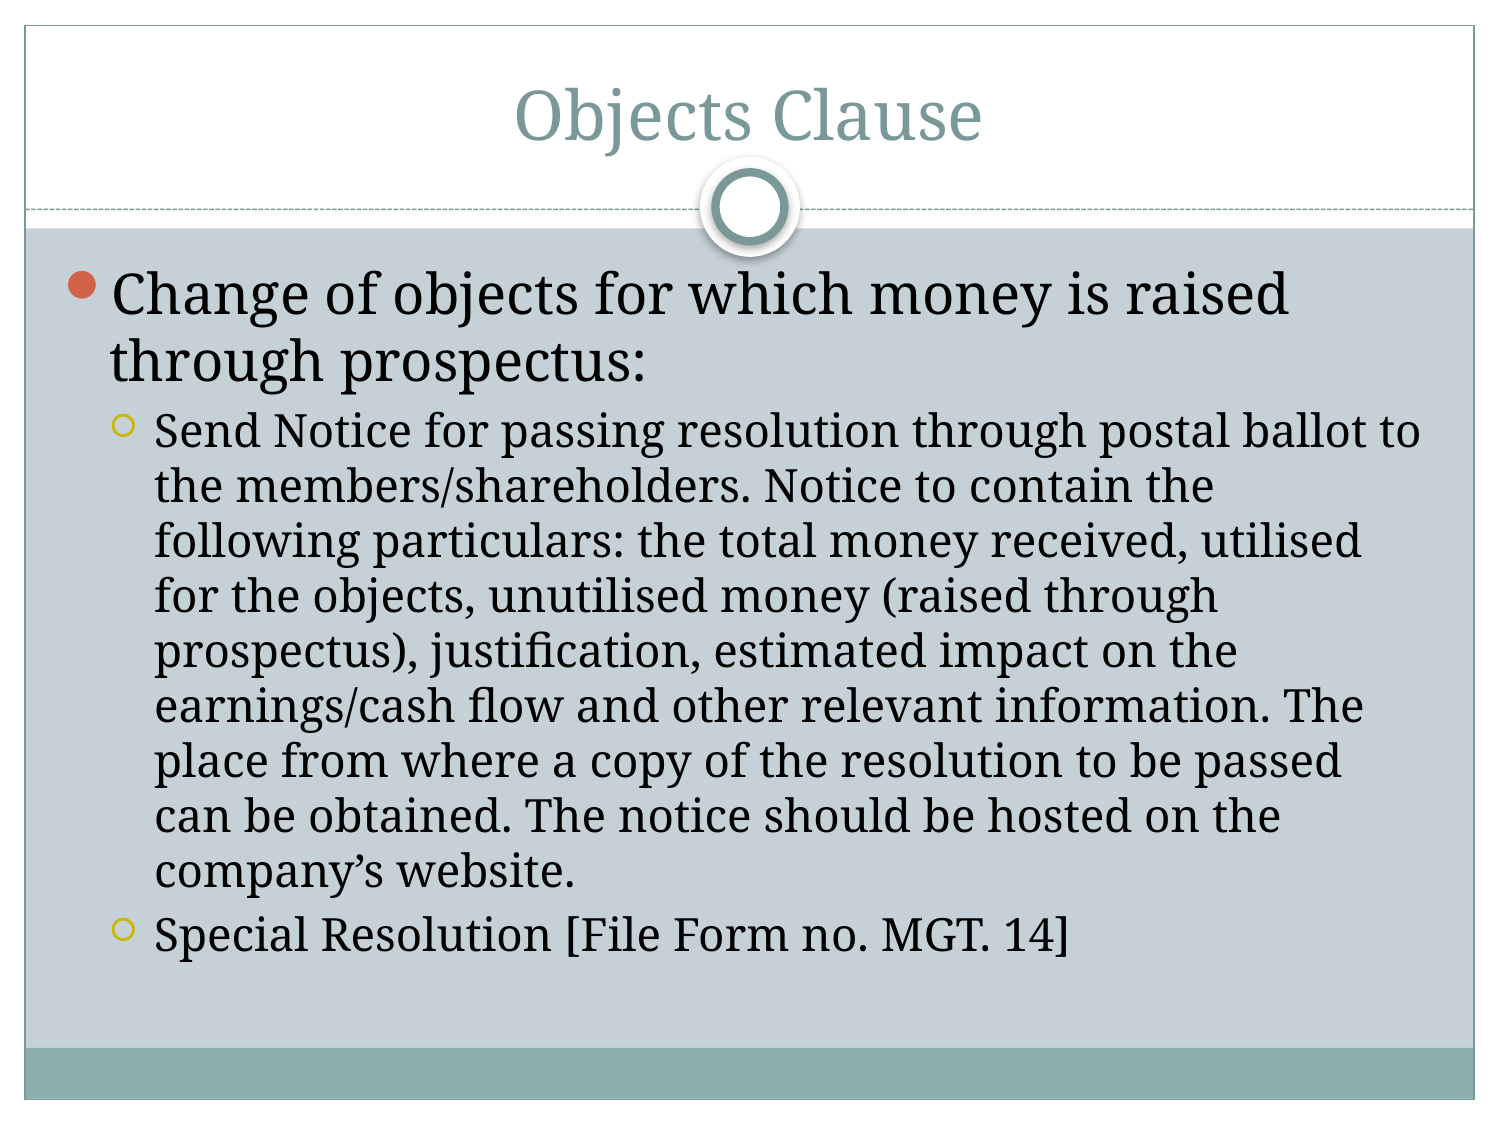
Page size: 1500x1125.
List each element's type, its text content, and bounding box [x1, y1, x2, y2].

title Objects Clause [49, 37, 1450, 162]
list Change of objects for which money is raised through prospectus: Send Notice for passing resolution through postal ballot to the members/shareholders. Notice to contain the following particulars: the total money received, utilised for the objects, unutilised money (raised through prospectus), justification, estimated impact on the earnings/cash flow and other relevant information. The place from where a copy of the resolution to be passed can be obtained. The notice should be hosted on the company’s website. Special Resolution [File Form no. MGT. 14] [49, 250, 1445, 1001]
